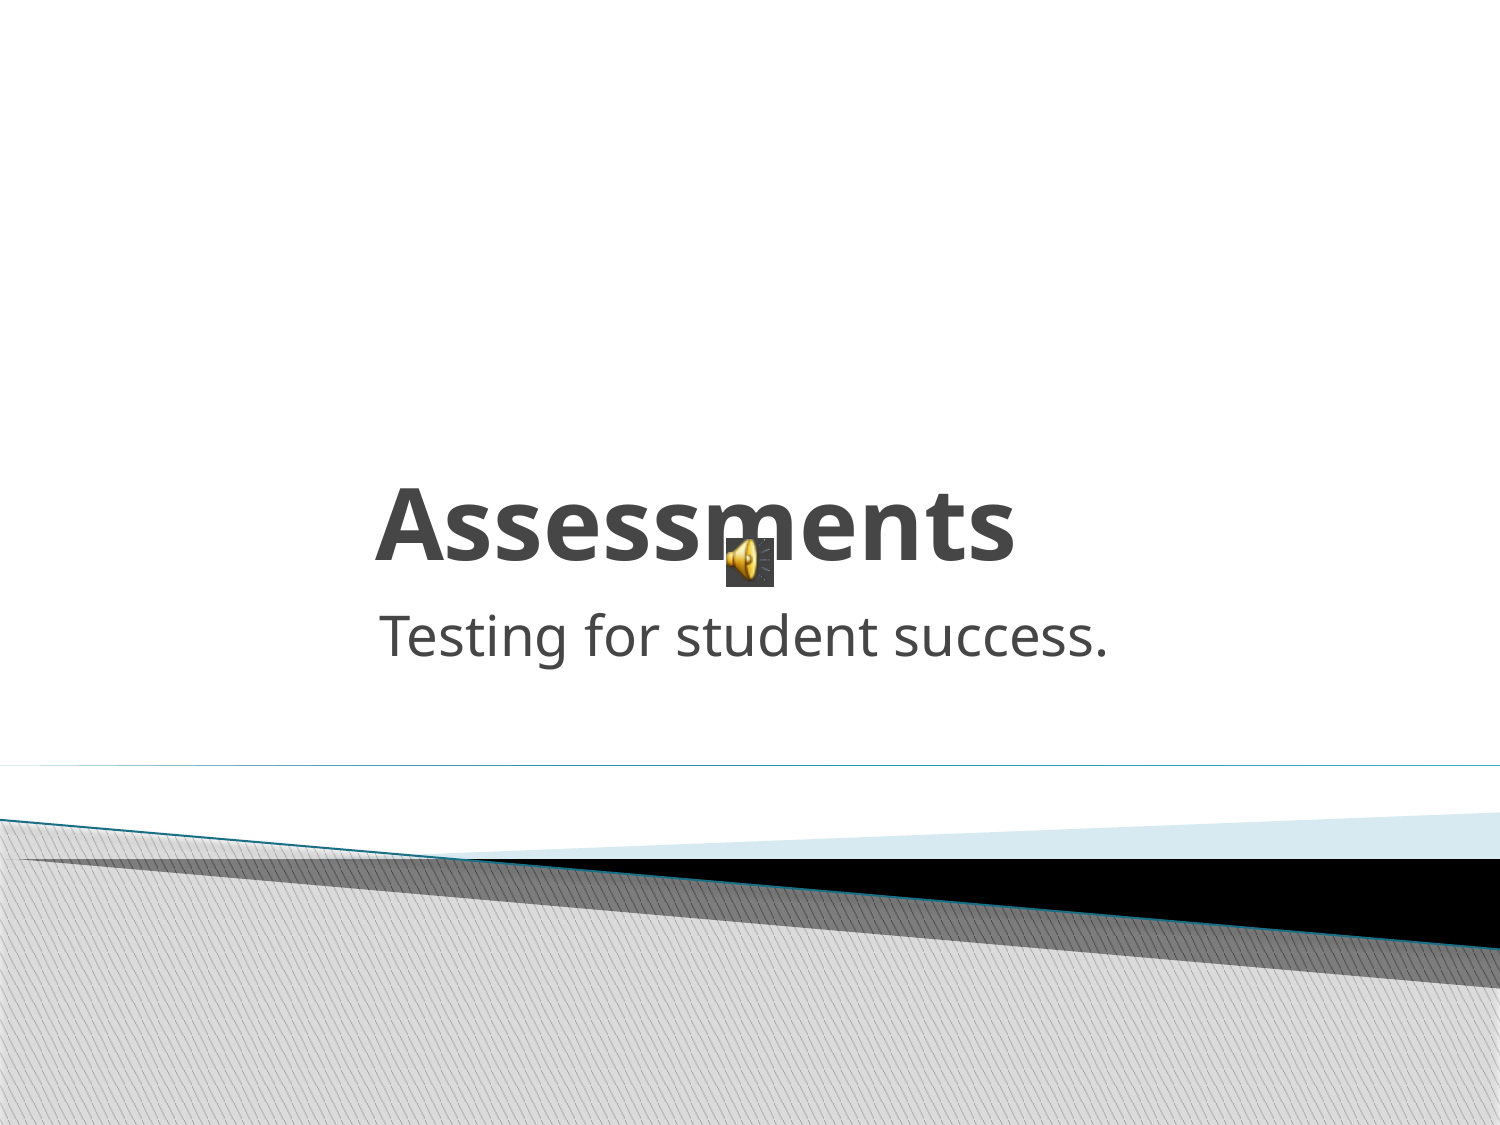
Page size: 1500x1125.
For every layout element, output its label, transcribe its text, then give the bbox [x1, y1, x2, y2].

title Assessments [112, 287, 1388, 588]
picture [5, 859, 1500, 989]
picture [724, 537, 776, 588]
subtitle Testing for student success. [112, 592, 1388, 790]
